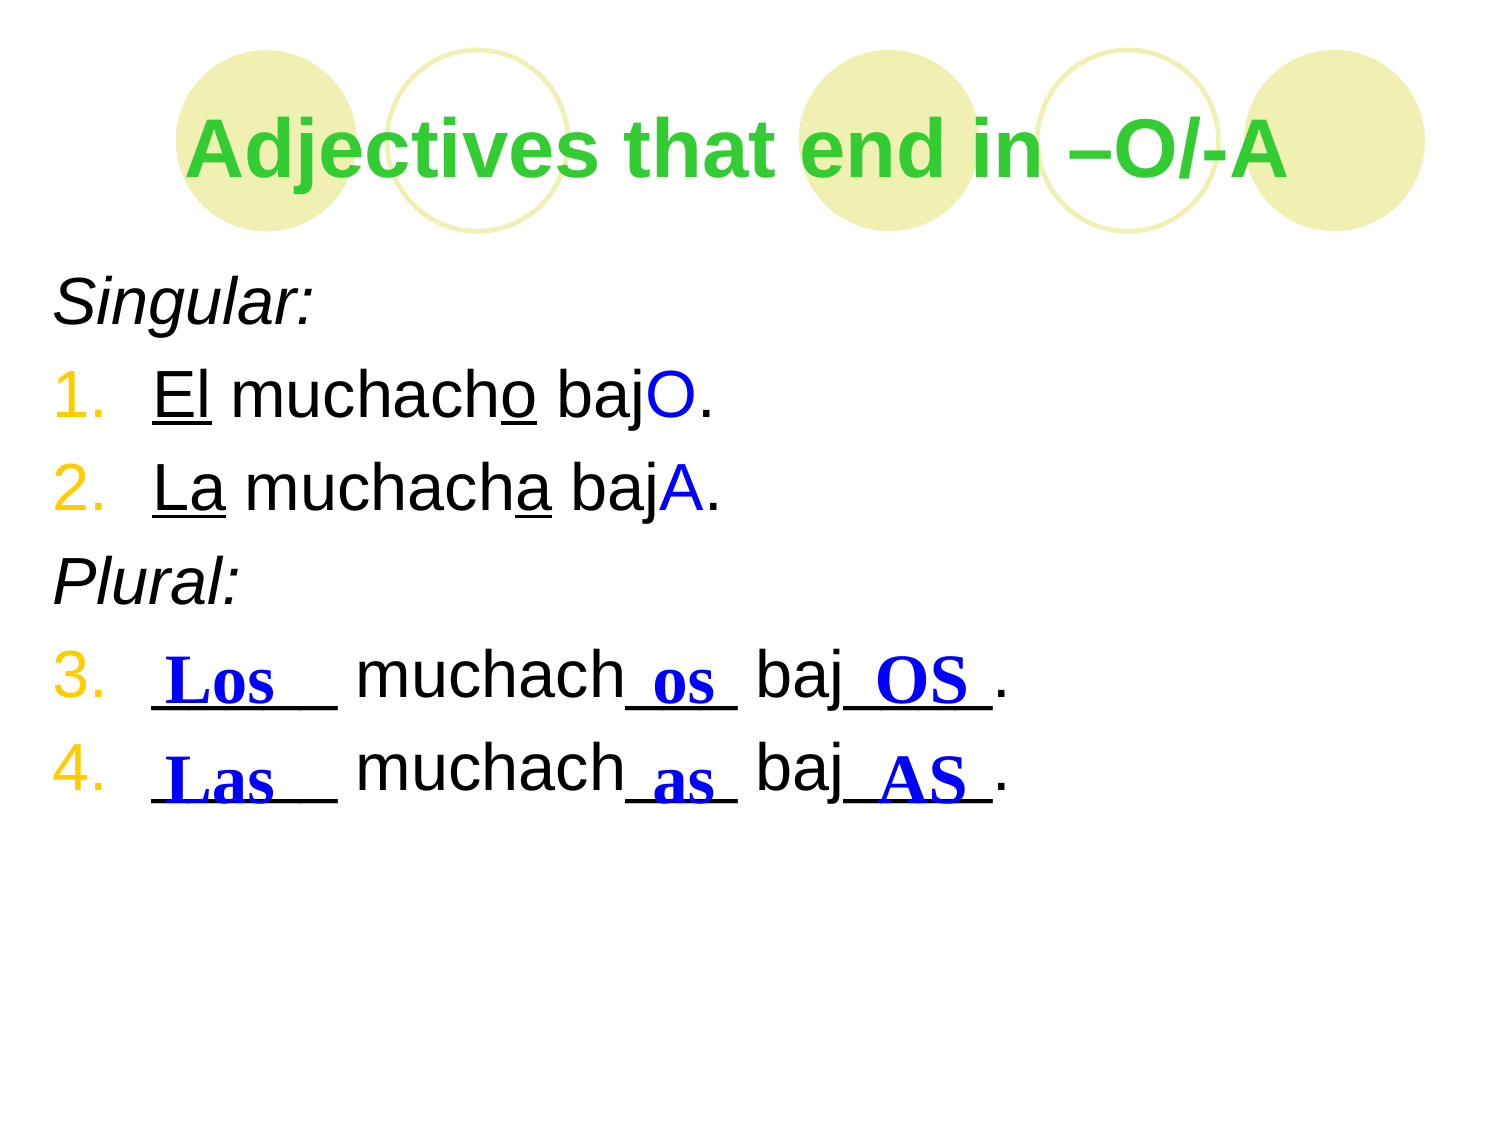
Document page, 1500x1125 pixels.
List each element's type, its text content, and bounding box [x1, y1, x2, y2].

text_box AS [862, 724, 1153, 825]
text_box os [637, 624, 859, 724]
list Singular: El muchacho bajO. La muchacha bajA. Plural: _____ muchach___ baj____. _____ muchach___ baj____. [37, 249, 1388, 1063]
text_box Las [149, 724, 440, 825]
text_box Los [149, 624, 440, 724]
text_box as [637, 724, 862, 825]
title Adjectives that end in –O/-A [99, 75, 1375, 213]
text_box OS [859, 624, 1150, 724]
